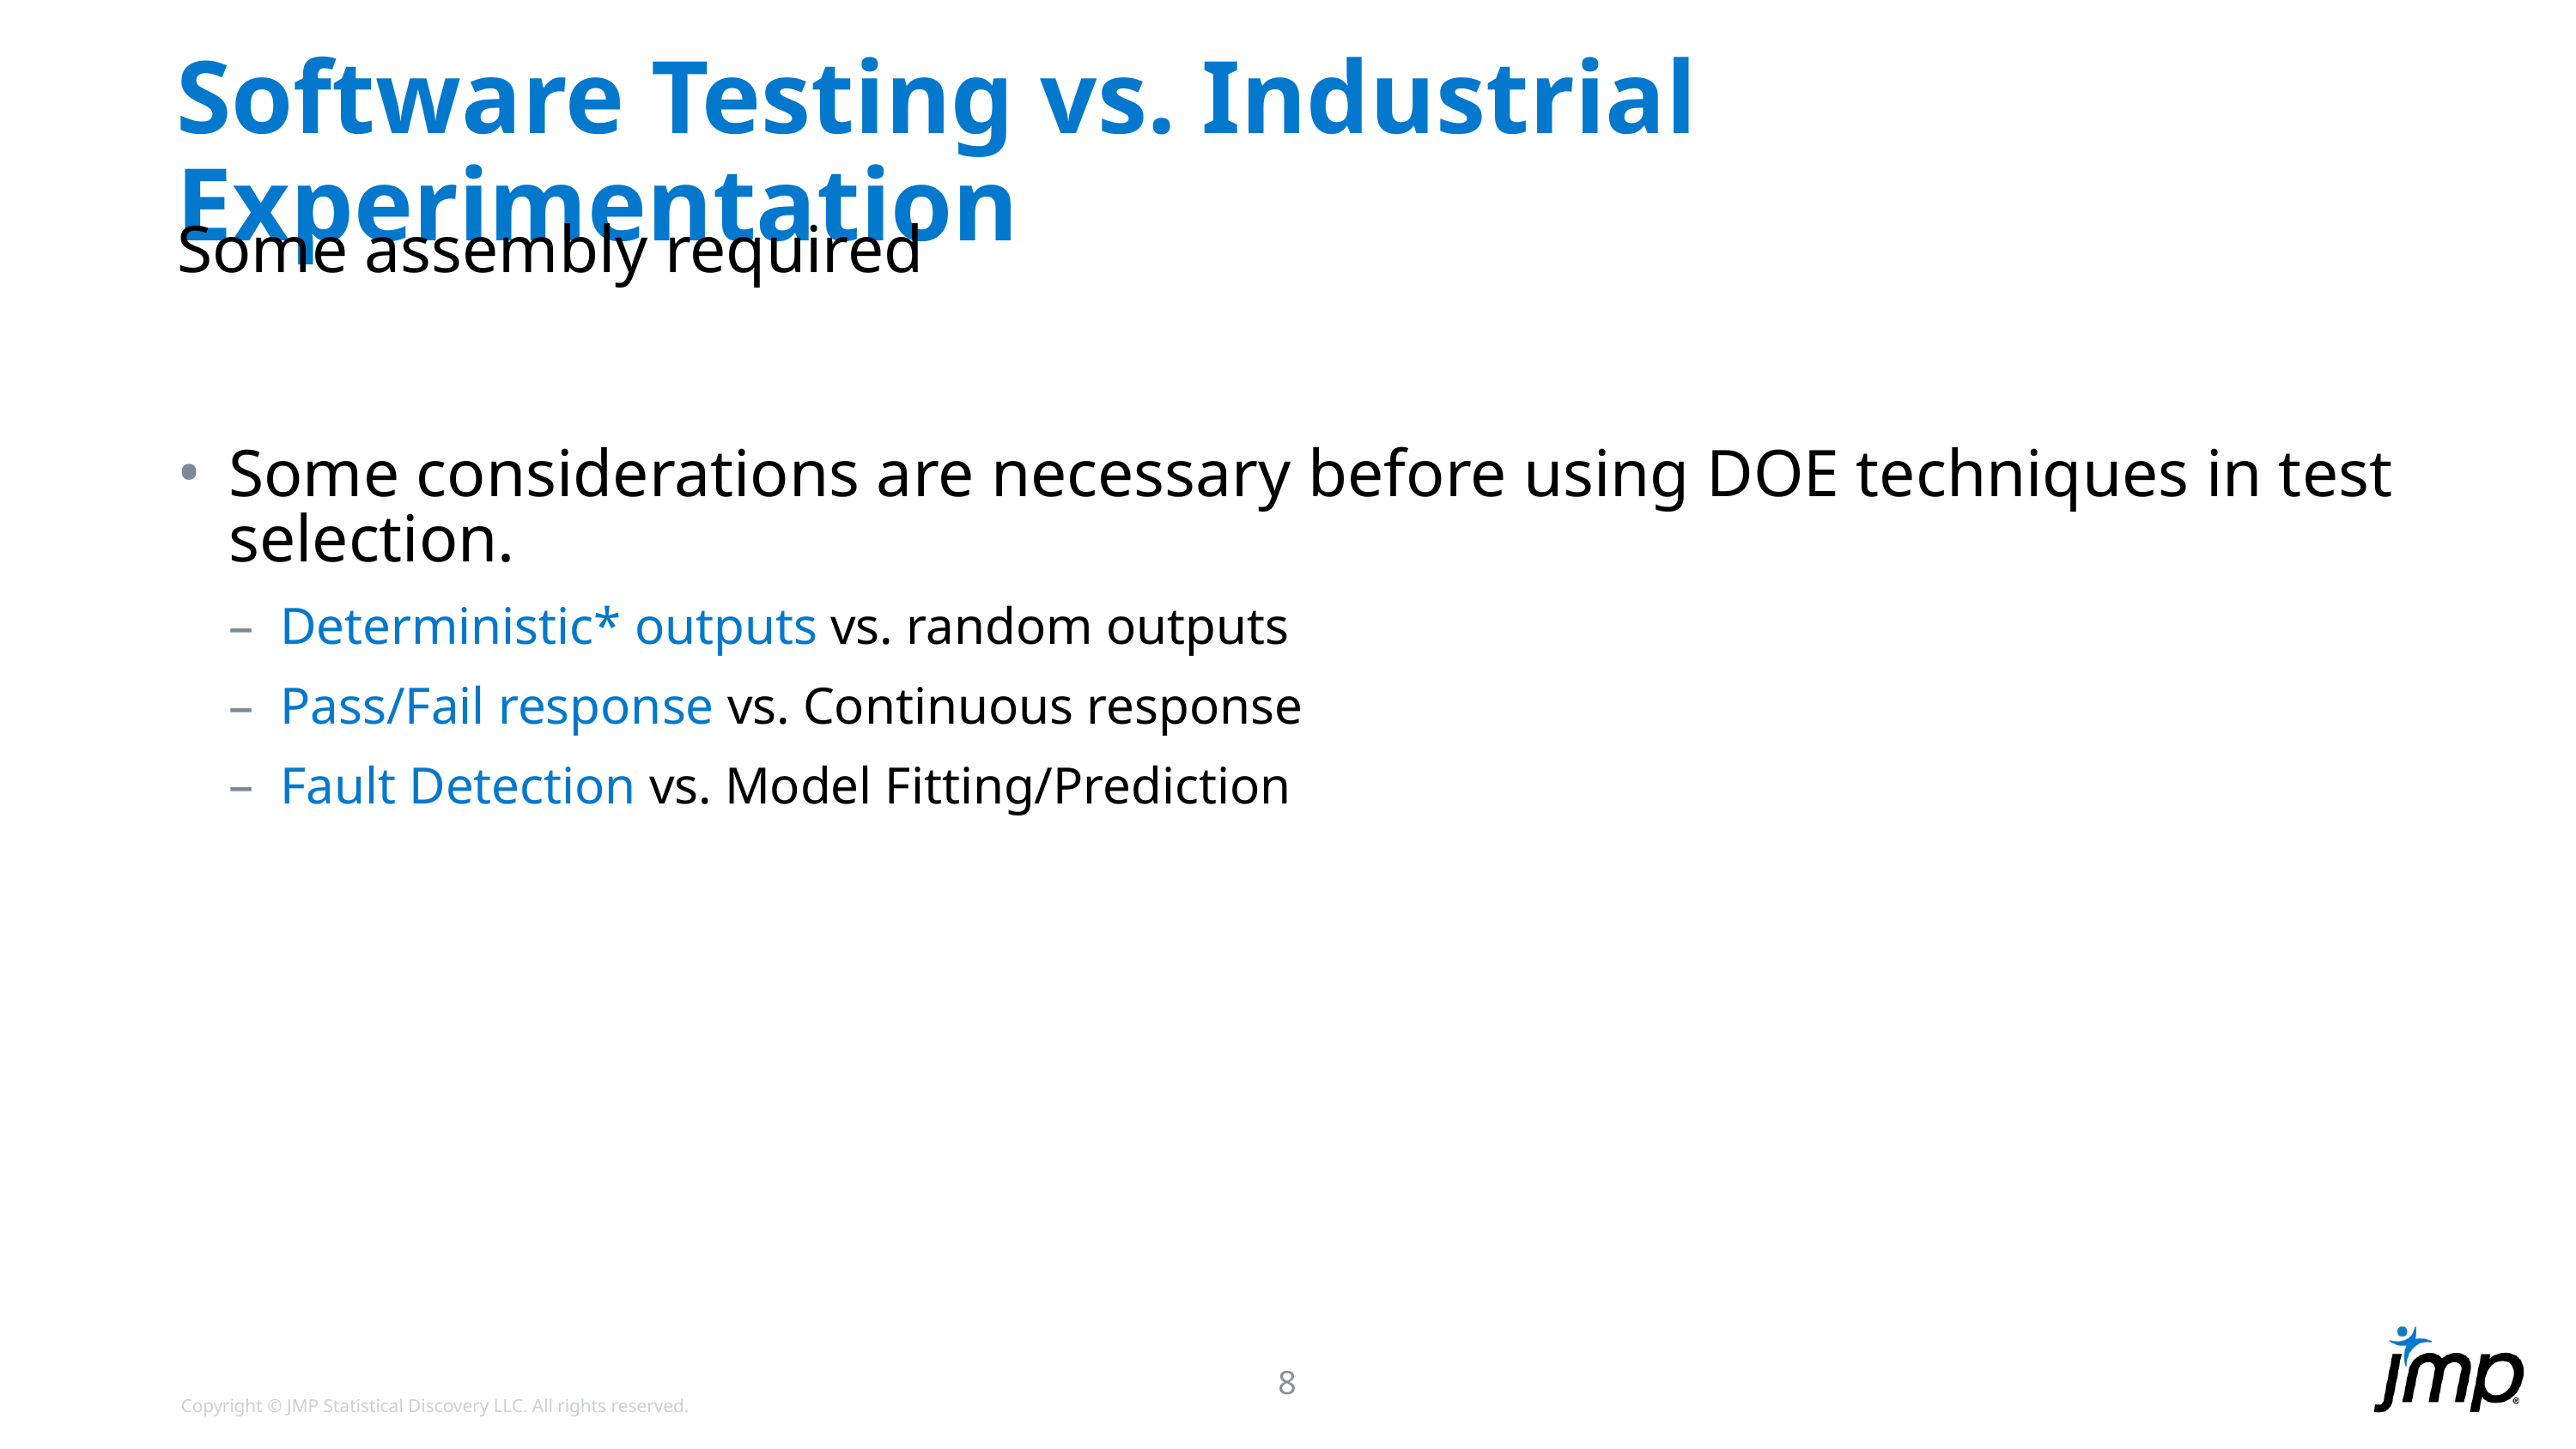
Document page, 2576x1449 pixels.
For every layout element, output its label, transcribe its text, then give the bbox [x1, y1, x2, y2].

slide_number 8 [997, 1345, 1577, 1423]
list Some assembly required [177, 220, 2399, 298]
title Software Testing vs. Industrial Experimentation [176, 100, 2398, 209]
picture [2370, 1322, 2526, 1416]
list Some considerations are necessary before using DOE techniques in test selection. Deterministic* outputs vs. random outputs Pass/Fail response vs. Continuous response Fault Detection vs. Model Fitting/Prediction [177, 337, 2399, 1305]
